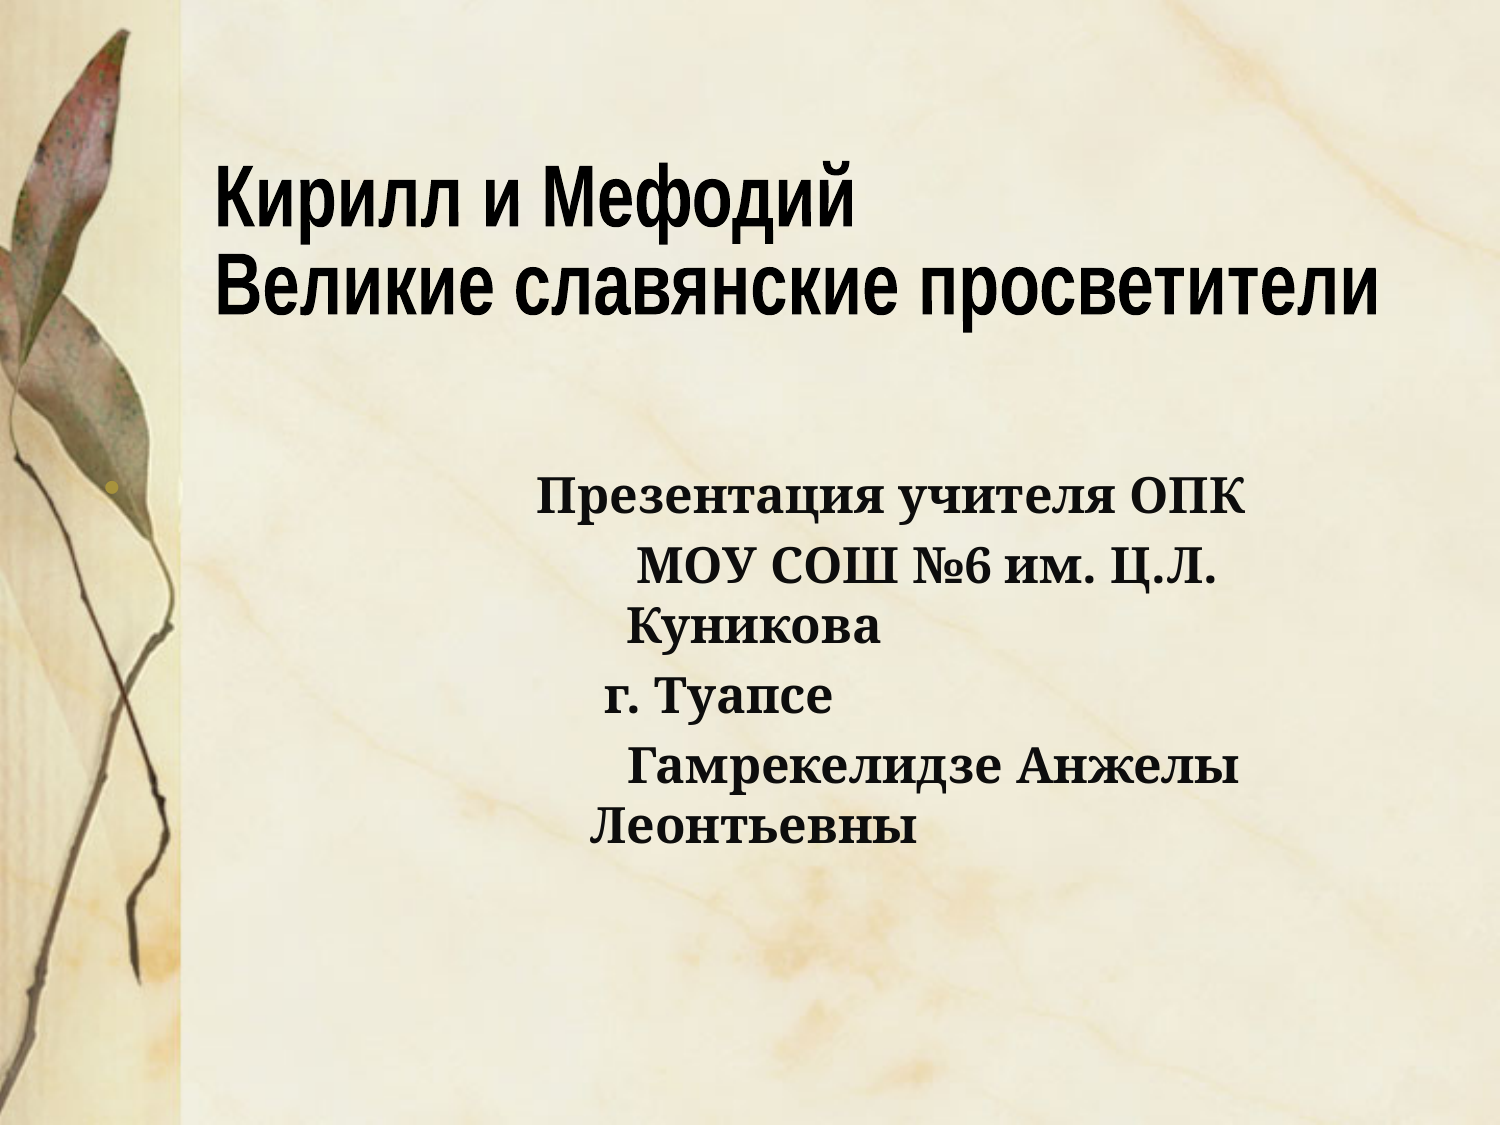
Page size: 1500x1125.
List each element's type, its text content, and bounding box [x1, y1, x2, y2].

list Презентация учителя ОПК МОУ СОШ №6 им. Ц.Л. Куникова г. Туапсе Гамрекелидзе Анжелы Леонтьевны [88, 455, 1364, 762]
picture [0, 0, 1500, 1125]
